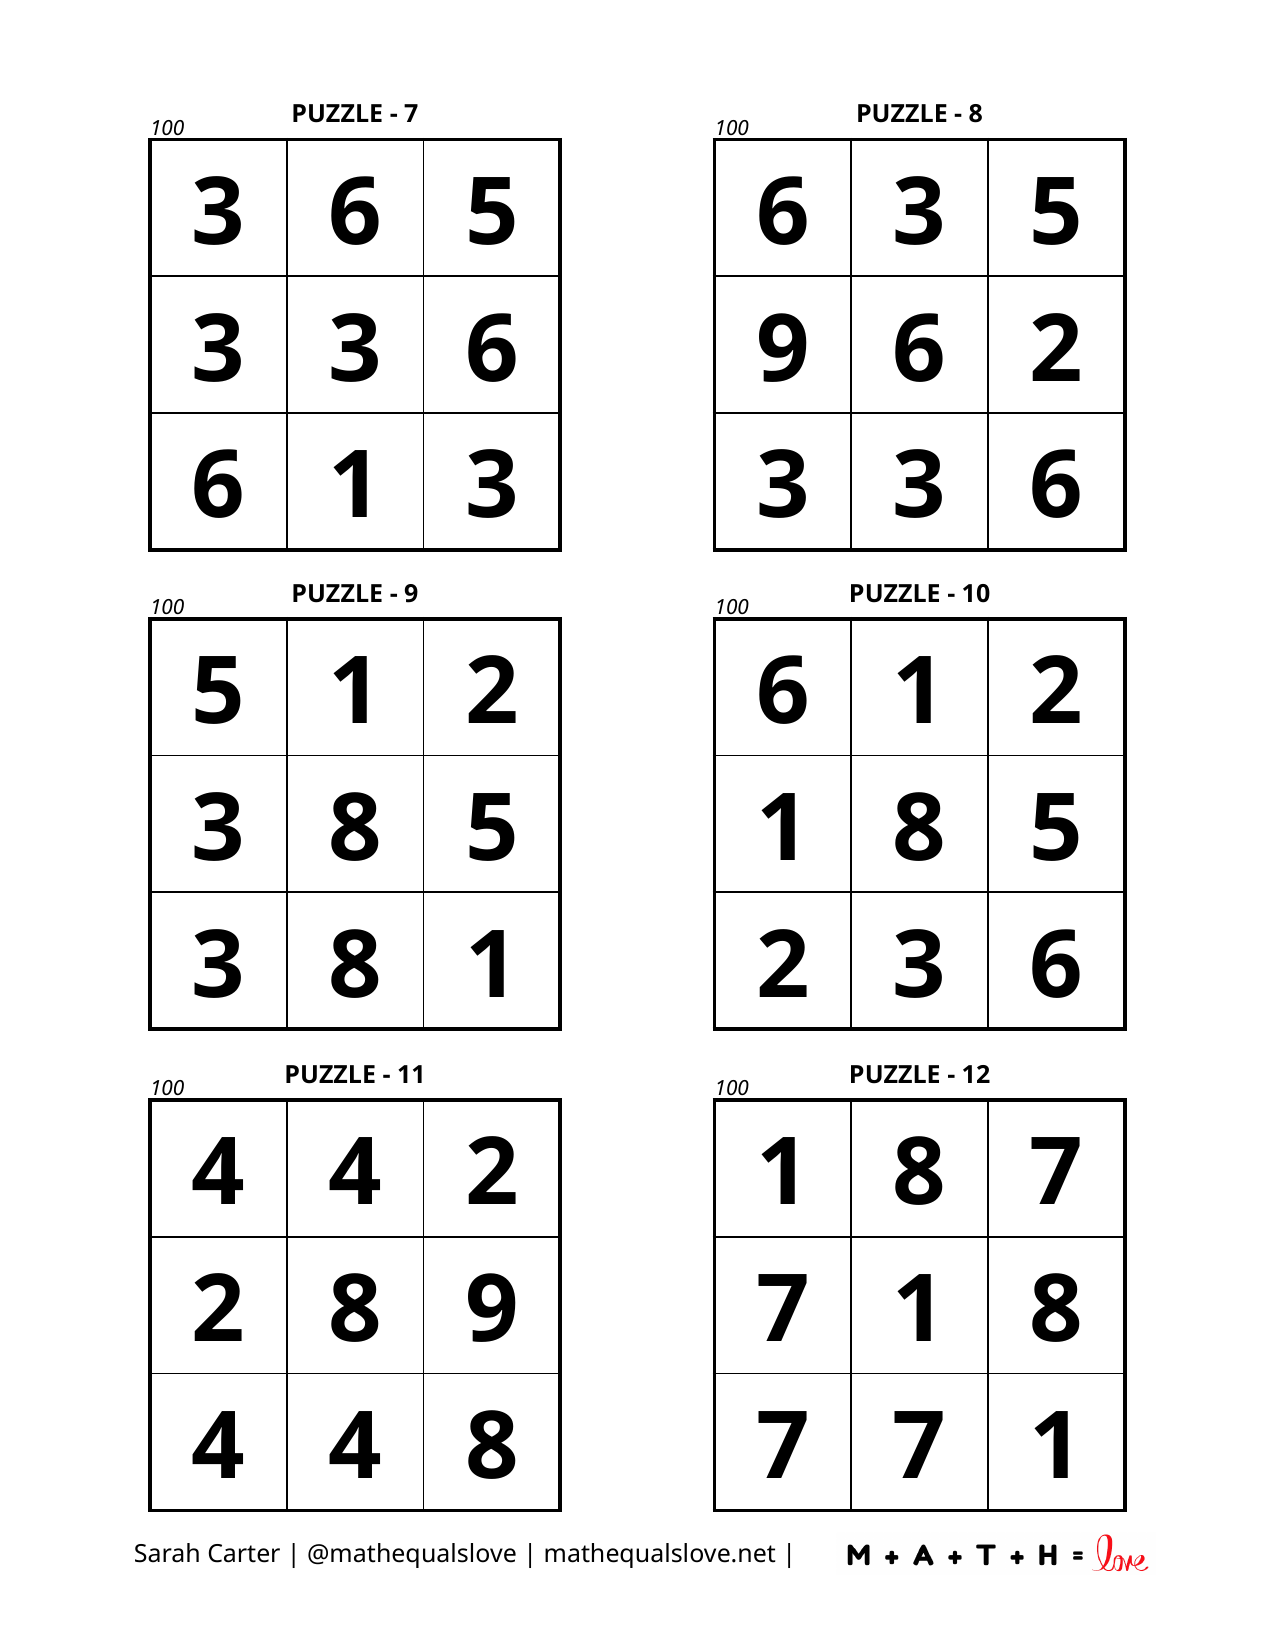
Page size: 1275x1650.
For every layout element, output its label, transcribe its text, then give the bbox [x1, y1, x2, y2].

table_header 3 [152, 141, 286, 275]
table_cell 1 [288, 414, 423, 548]
table_cell 3 [716, 414, 850, 548]
table_header 6 [716, 141, 850, 275]
table_cell 3 [152, 277, 286, 412]
text_box PUZZLE - 12 [714, 1058, 1125, 1089]
table_cell 3 [852, 414, 987, 548]
table_cell 3 [288, 277, 423, 412]
table_cell 8 [989, 1238, 1123, 1373]
table_cell 8 [288, 1238, 423, 1373]
table_cell 8 [288, 756, 423, 891]
text_box 100 [149, 593, 359, 619]
table_header 4 [288, 1102, 423, 1236]
table_cell 5 [989, 756, 1123, 891]
table_header 6 [716, 621, 850, 755]
text_box 100 [714, 593, 923, 619]
table_header 7 [989, 1102, 1123, 1236]
table_header 1 [288, 621, 423, 755]
table_cell 8 [288, 893, 423, 1027]
table_cell 6 [152, 414, 286, 548]
table_header 5 [989, 141, 1123, 275]
table_header 5 [152, 621, 286, 755]
table_cell 1 [424, 893, 558, 1027]
text_box 100 [714, 114, 923, 140]
table_header 3 [852, 141, 987, 275]
table_cell 6 [989, 893, 1123, 1027]
table_cell 8 [424, 1374, 558, 1509]
table_cell 1 [852, 1238, 987, 1373]
text_box PUZZLE - 10 [714, 577, 1125, 608]
text_box 100 [149, 1074, 359, 1100]
table_cell 9 [716, 277, 850, 412]
table_header 2 [424, 1102, 558, 1236]
text_box 100 [149, 114, 359, 140]
table_header 4 [152, 1102, 286, 1236]
text_box 100 [714, 1074, 923, 1100]
table_cell 3 [852, 893, 987, 1027]
table_cell 9 [424, 1238, 558, 1373]
table_cell 7 [716, 1238, 850, 1373]
table_header 8 [852, 1102, 987, 1236]
table_cell 2 [989, 277, 1123, 412]
table_header 1 [716, 1102, 850, 1236]
table_header 6 [288, 141, 423, 275]
table_header 2 [424, 621, 558, 755]
table_cell 7 [716, 1374, 850, 1509]
table_cell 6 [852, 277, 987, 412]
table_header 5 [424, 141, 558, 275]
table_header 2 [989, 621, 1123, 755]
table_cell 5 [424, 756, 558, 891]
text_box PUZZLE - 11 [149, 1058, 561, 1089]
table_cell 1 [989, 1374, 1123, 1509]
table_cell 6 [424, 277, 558, 412]
text_box PUZZLE - 8 [714, 97, 1125, 128]
text_box PUZZLE - 9 [149, 577, 561, 608]
table_cell 2 [716, 893, 850, 1027]
table_cell 4 [288, 1374, 423, 1509]
table_cell 1 [716, 756, 850, 891]
table_cell 7 [852, 1374, 987, 1509]
table_cell 3 [424, 414, 558, 548]
table_cell 8 [852, 756, 987, 891]
table_cell 4 [152, 1374, 286, 1509]
text_box PUZZLE - 7 [149, 97, 561, 128]
table_cell 3 [152, 893, 286, 1027]
table_header 1 [852, 621, 987, 755]
table_cell 6 [989, 414, 1123, 548]
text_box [118, 1529, 1199, 1576]
table_cell 2 [152, 1238, 286, 1373]
table_cell 3 [152, 756, 286, 891]
